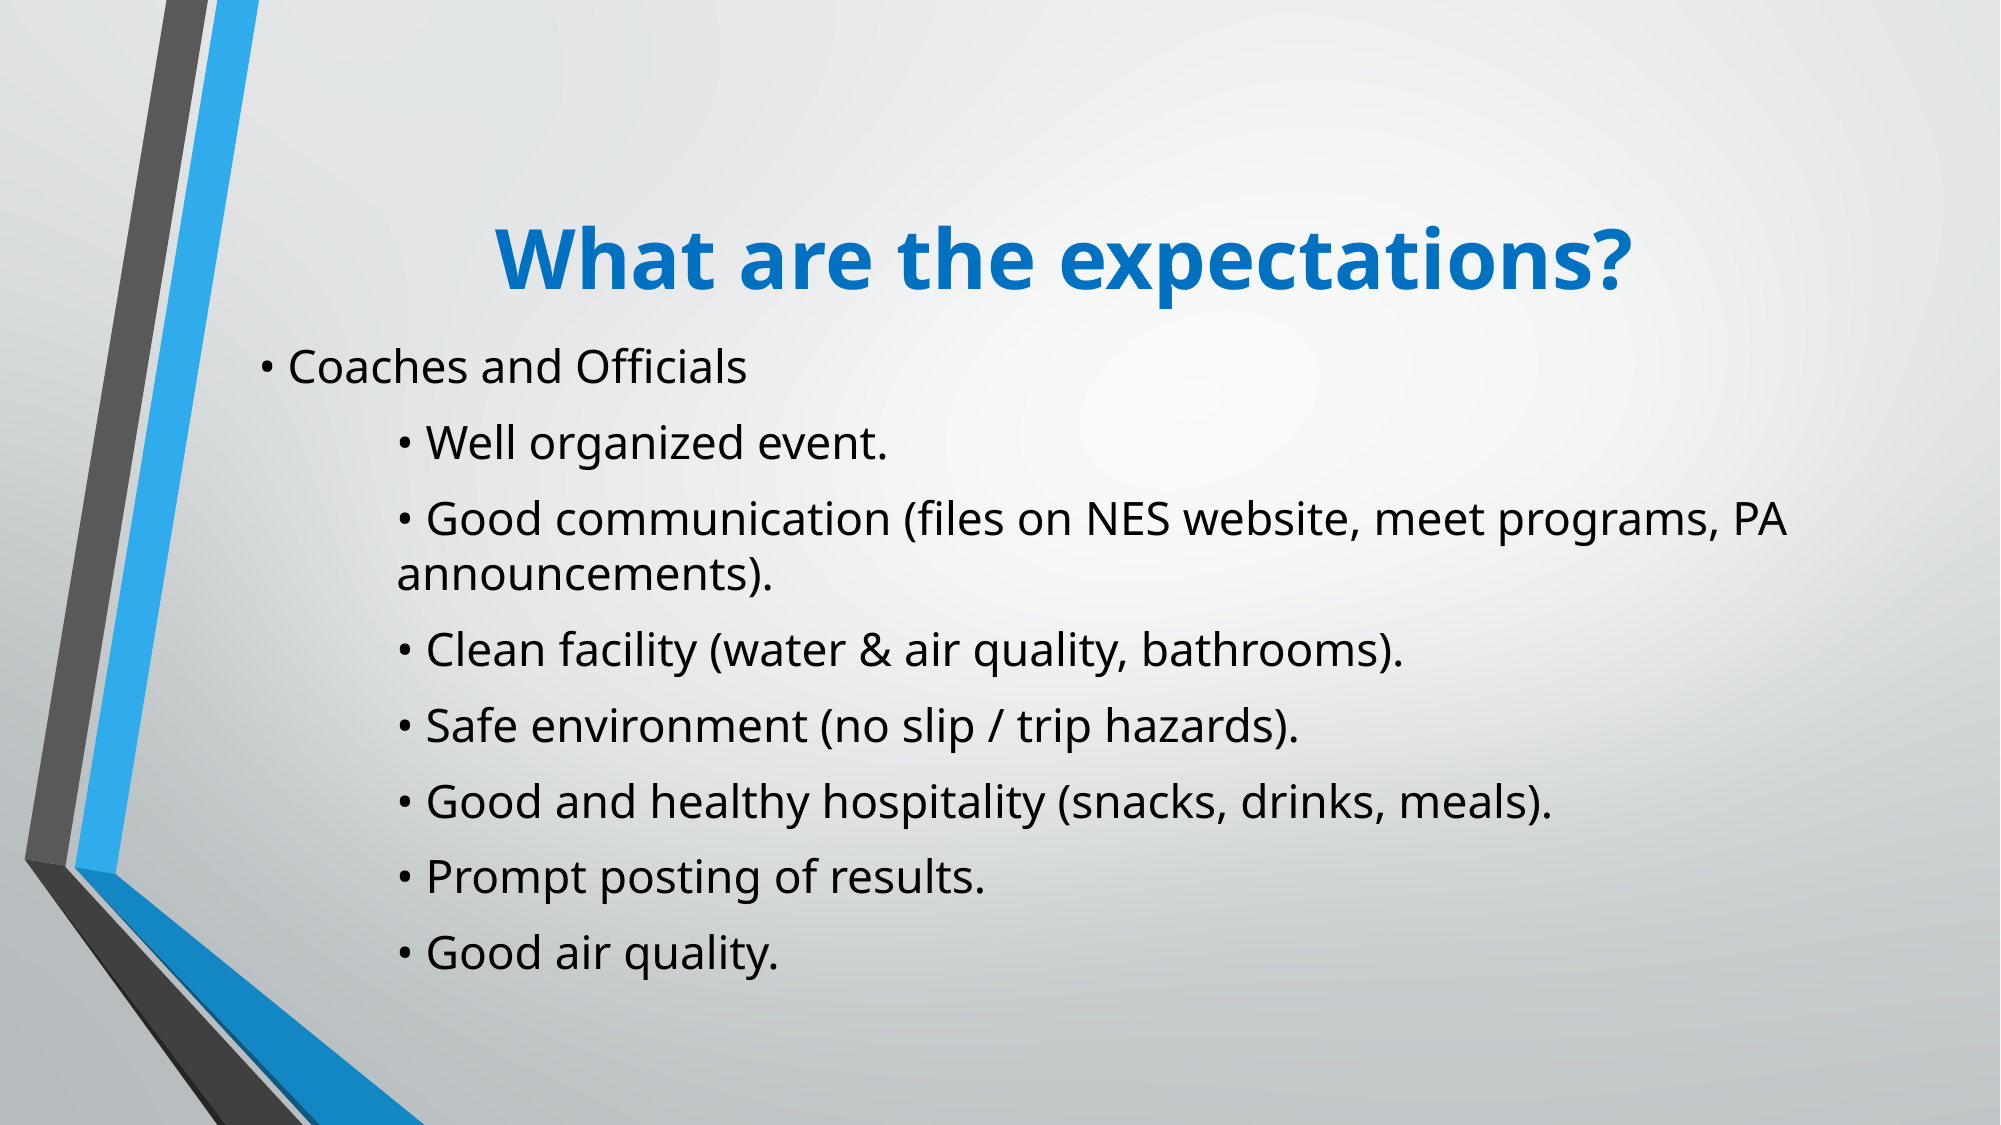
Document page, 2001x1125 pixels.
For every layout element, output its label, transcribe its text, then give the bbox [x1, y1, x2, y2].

title What are the expectations? [243, 112, 1887, 327]
list • Coaches and Officials • Well organized event. • Good communication (files on NES website, meet programs, PA announcements). • Clean facility (water & air quality, bathrooms). • Safe environment (no slip / trip hazards). • Good and healthy hospitality (snacks, drinks, meals). • Prompt posting of results. • Good air quality. [243, 327, 1887, 989]
